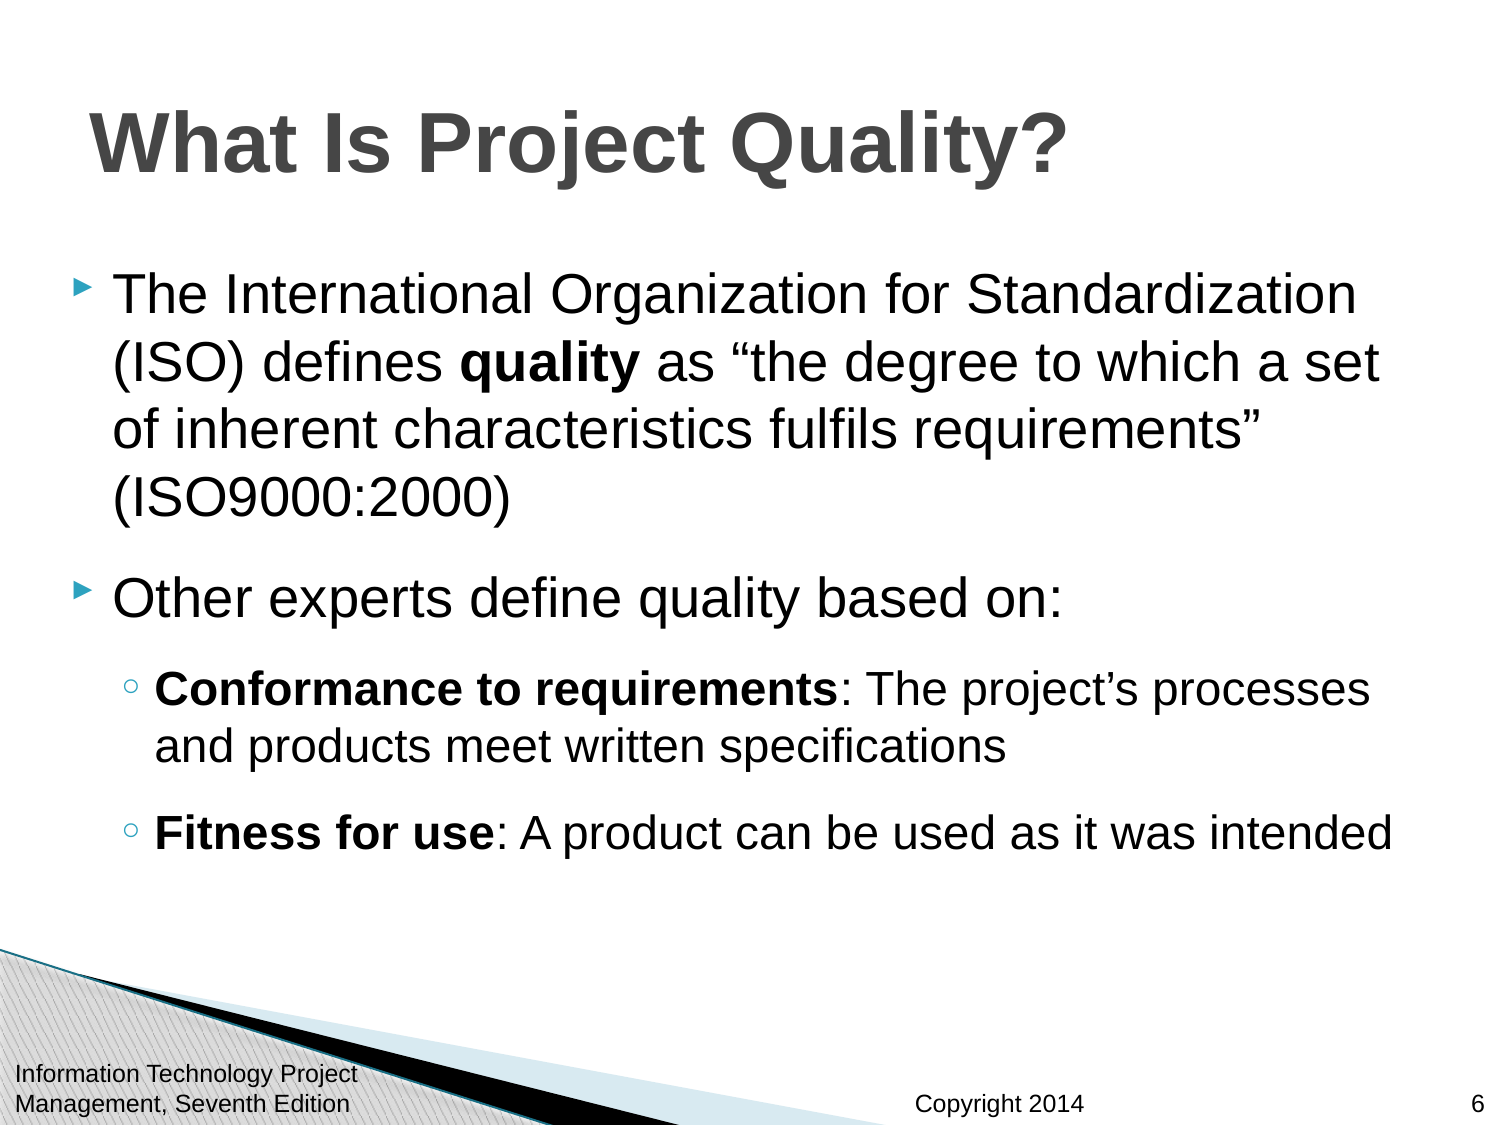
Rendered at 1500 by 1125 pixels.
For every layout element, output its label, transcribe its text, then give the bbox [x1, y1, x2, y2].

footer Information Technology Project Management, Seventh Edition [0, 1065, 425, 1125]
title What Is Project Quality? [75, 45, 1425, 233]
slide_number 6 [1408, 1065, 1500, 1125]
list The International Organization for Standardization (ISO) defines quality as “the degree to which a set of inherent characteristics fulfils requirements” (ISO9000:2000) Other experts define quality based on: Conformance to requirements: The project’s processes and products meet written specifications Fitness for use: A product can be used as it was intended [37, 249, 1426, 1001]
